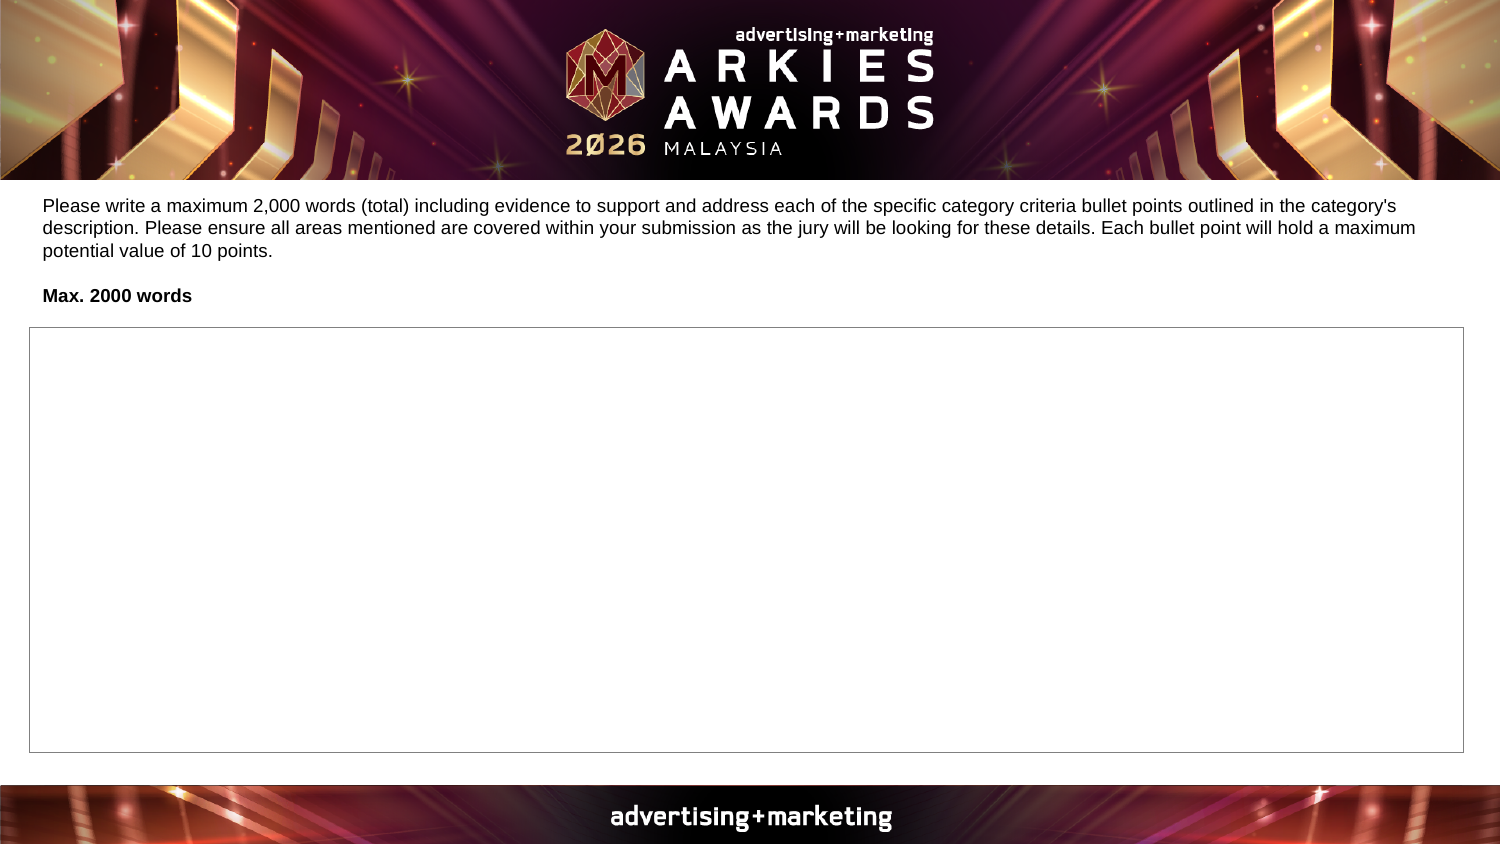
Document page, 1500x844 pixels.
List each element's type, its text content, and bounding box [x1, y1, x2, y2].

text_box Please write a maximum 2,000 words (total) including evidence to support and address each of the specific category criteria bullet points outlined in the category's description. Please ensure all areas mentioned are covered within your submission as the jury will be looking for these details. Each bullet point will hold a maximum potential value of 10 points. Max. 2000 words [27, 238, 1480, 284]
table_header [30, 328, 1463, 752]
picture [0, 0, 1500, 844]
